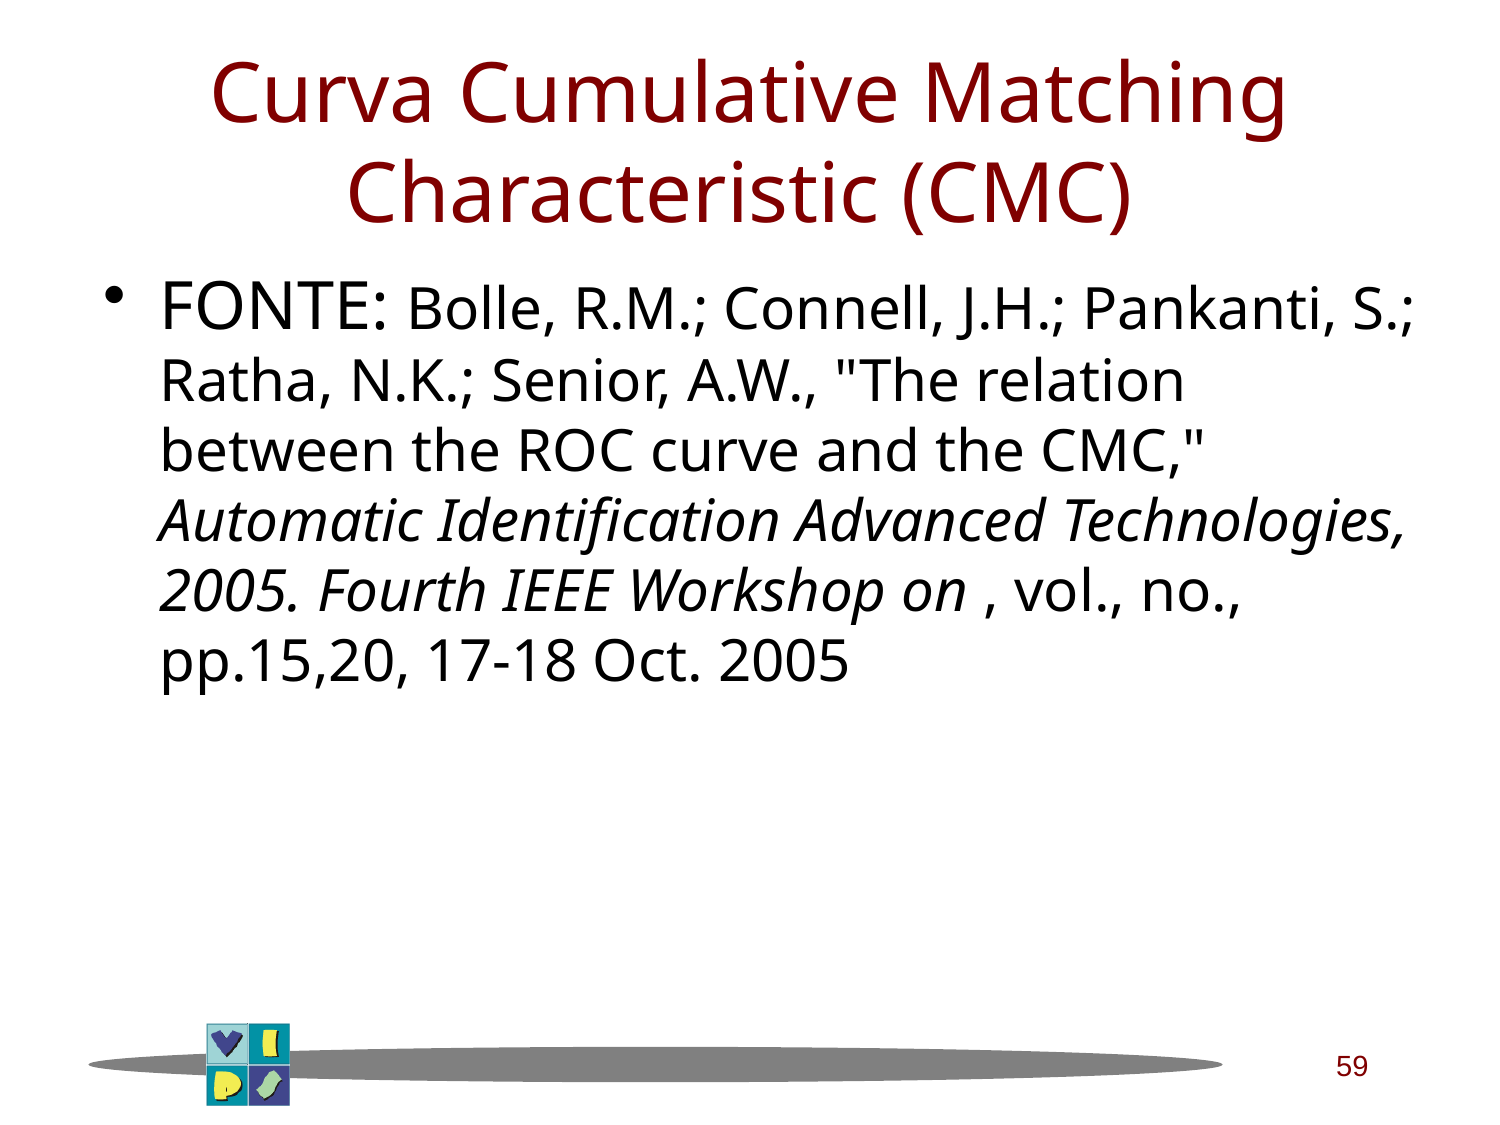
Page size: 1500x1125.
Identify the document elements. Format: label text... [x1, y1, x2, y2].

picture [206, 1023, 290, 1106]
title Curva Cumulative Matching Characteristic (CMC) [75, 45, 1425, 233]
list FONTE: Bolle, R.M.; Connell, J.H.; Pankanti, S.; Ratha, N.K.; Senior, A.W., "The relation between the ROC curve and the CMC," Automatic Identification Advanced Technologies, 2005. Fourth IEEE Workshop on , vol., no., pp.15,20, 17-18 Oct. 2005 [88, 255, 1439, 998]
slide_number 59 [1033, 1039, 1384, 1118]
